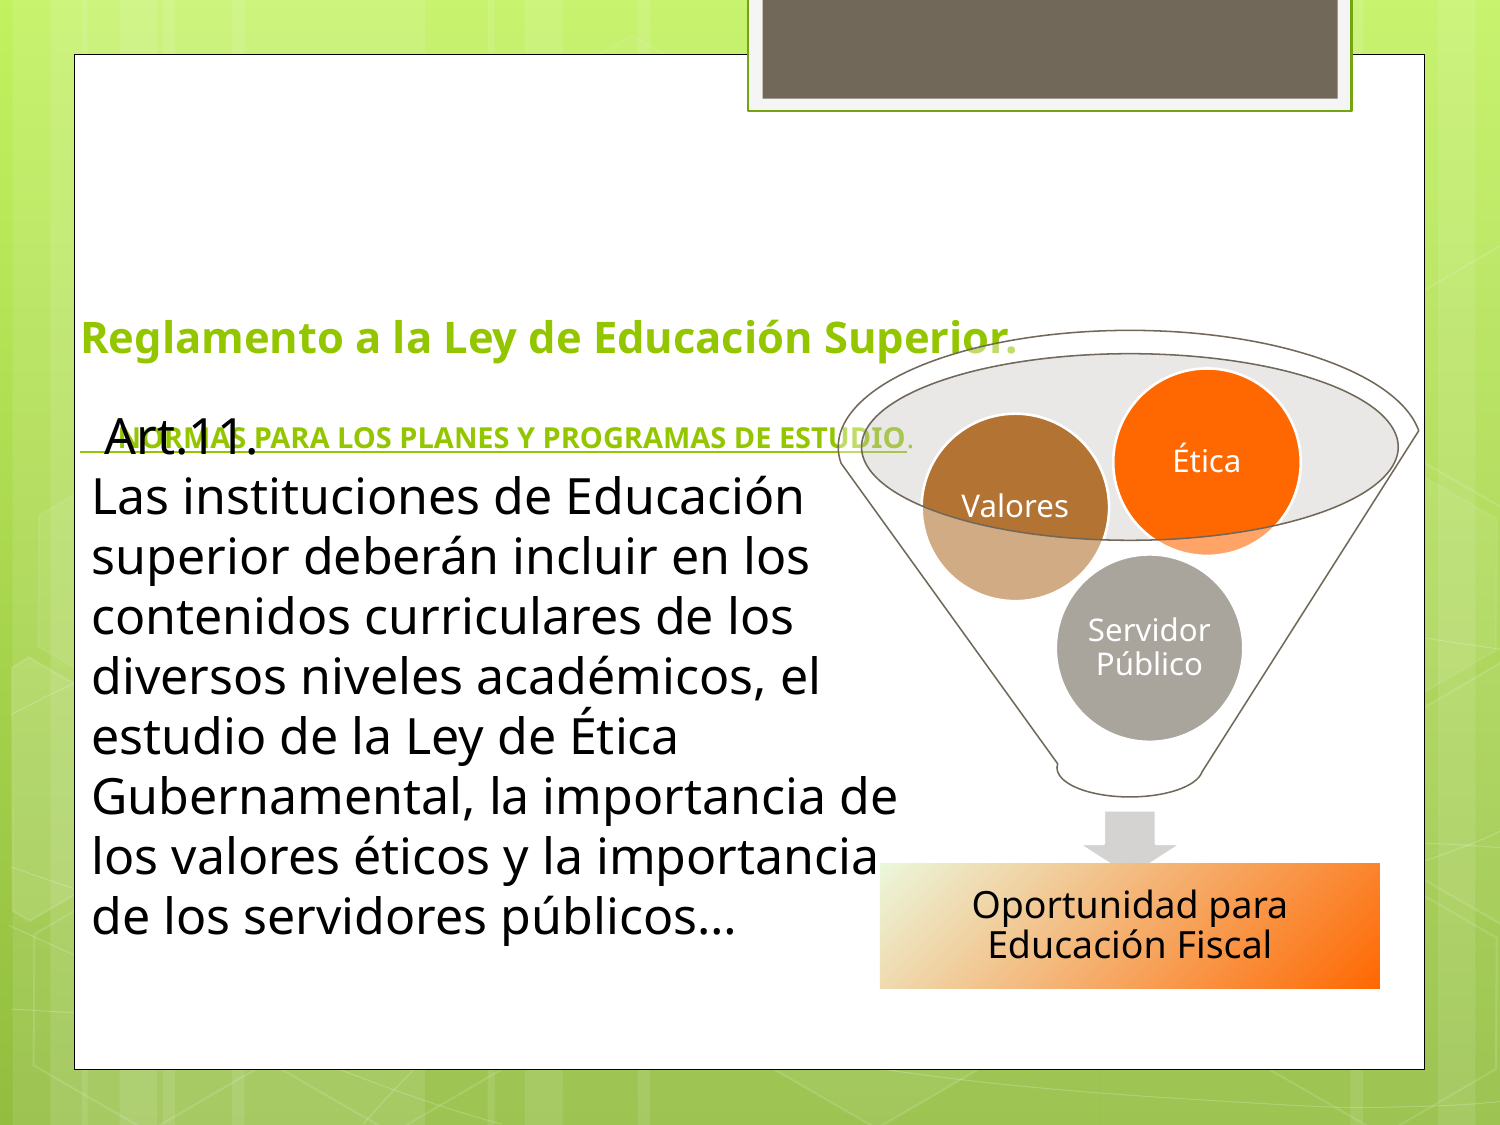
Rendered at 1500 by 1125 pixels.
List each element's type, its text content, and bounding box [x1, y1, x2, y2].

text_box Art.11. Las instituciones de Educación superior deberán incluir en los contenidos curriculares de los diversos niveles académicos, el estudio de la Ley de Ética Gubernamental, la importancia de los valores éticos y la importancia de los servidores públicos… [76, 397, 649, 952]
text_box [655, 326, 1500, 994]
text_box Reglamento a la Ley de Educación Superior. NORMAS PARA LOS PLANES Y PROGRAMAS DE ESTUDIO. [64, 302, 1500, 464]
